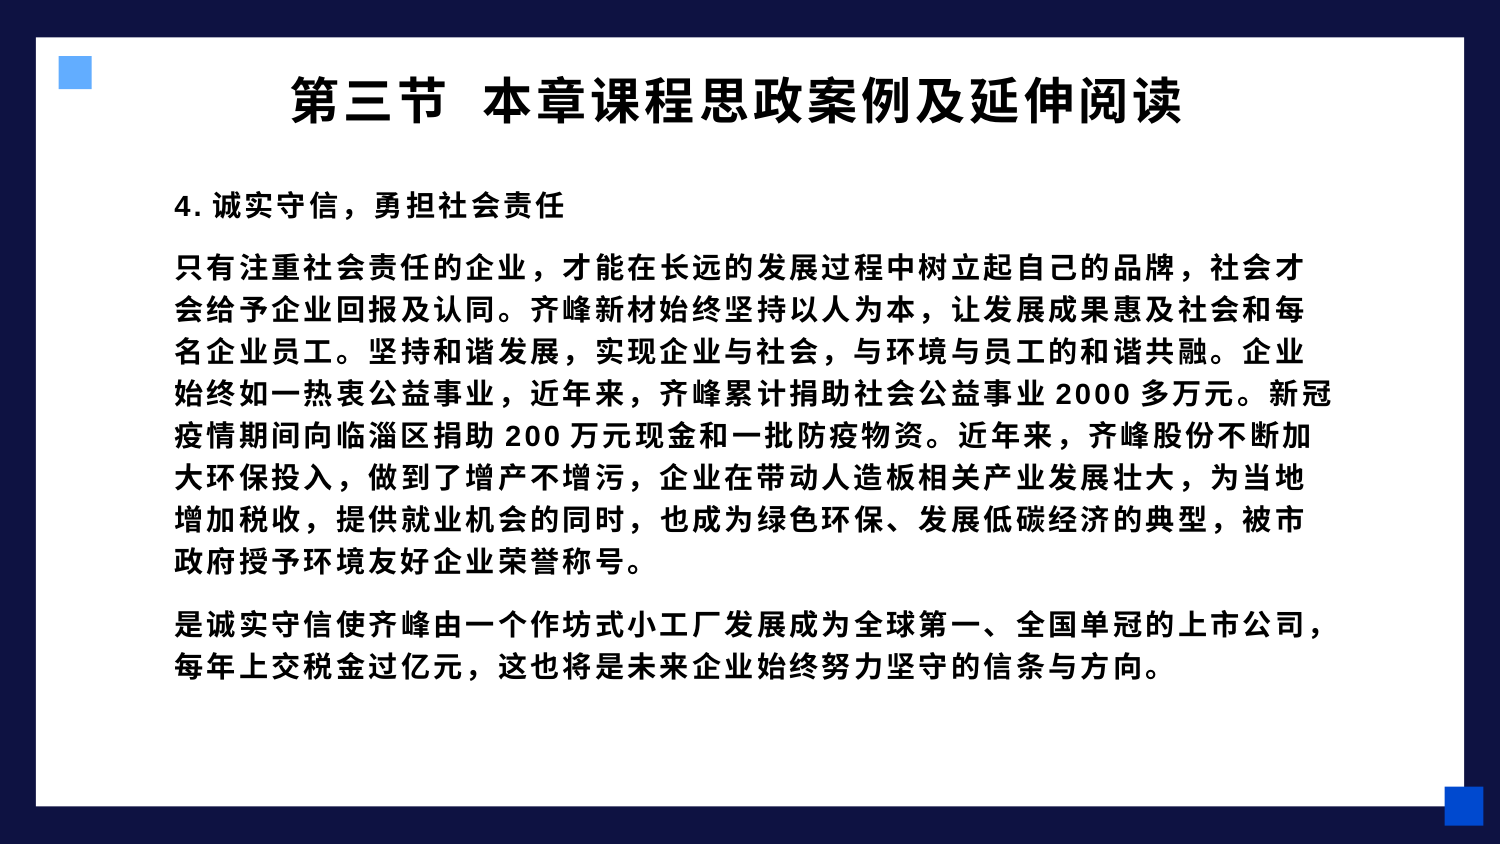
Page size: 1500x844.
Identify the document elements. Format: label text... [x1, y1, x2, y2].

list 4.诚实守信，勇担社会责任 只有注重社会责任的企业，才能在长远的发展过程中树立起自己的品牌，社会才会给予企业回报及认同。齐峰新材始终坚持以人为本，让发展成果惠及社会和每名企业员工。坚持和谐发展，实现企业与社会，与环境与员工的和谐共融。企业始终如一热衷公益事业，近年来，齐峰累计捐助社会公益事业2000多万元。新冠疫情期间向临淄区捐助200万元现金和一批防疫物资。近年来，齐峰股份不断加大环保投入，做到了增产不增污，企业在带动人造板相关产业发展壮大，为当地增加税收，提供就业机会的同时，也成为绿色环保、发展低碳经济的典型，被市政府授予环境友好企业荣誉称号。 是诚实守信使齐峰由一个作坊式小工厂发展成为全球第一、全国单冠的上市公司，每年上交税金过亿元，这也将是未来企业始终努力坚守的信条与方向。 [157, 179, 1353, 604]
title 第三节 本章课程思政案例及延伸阅读 [141, 48, 1327, 138]
